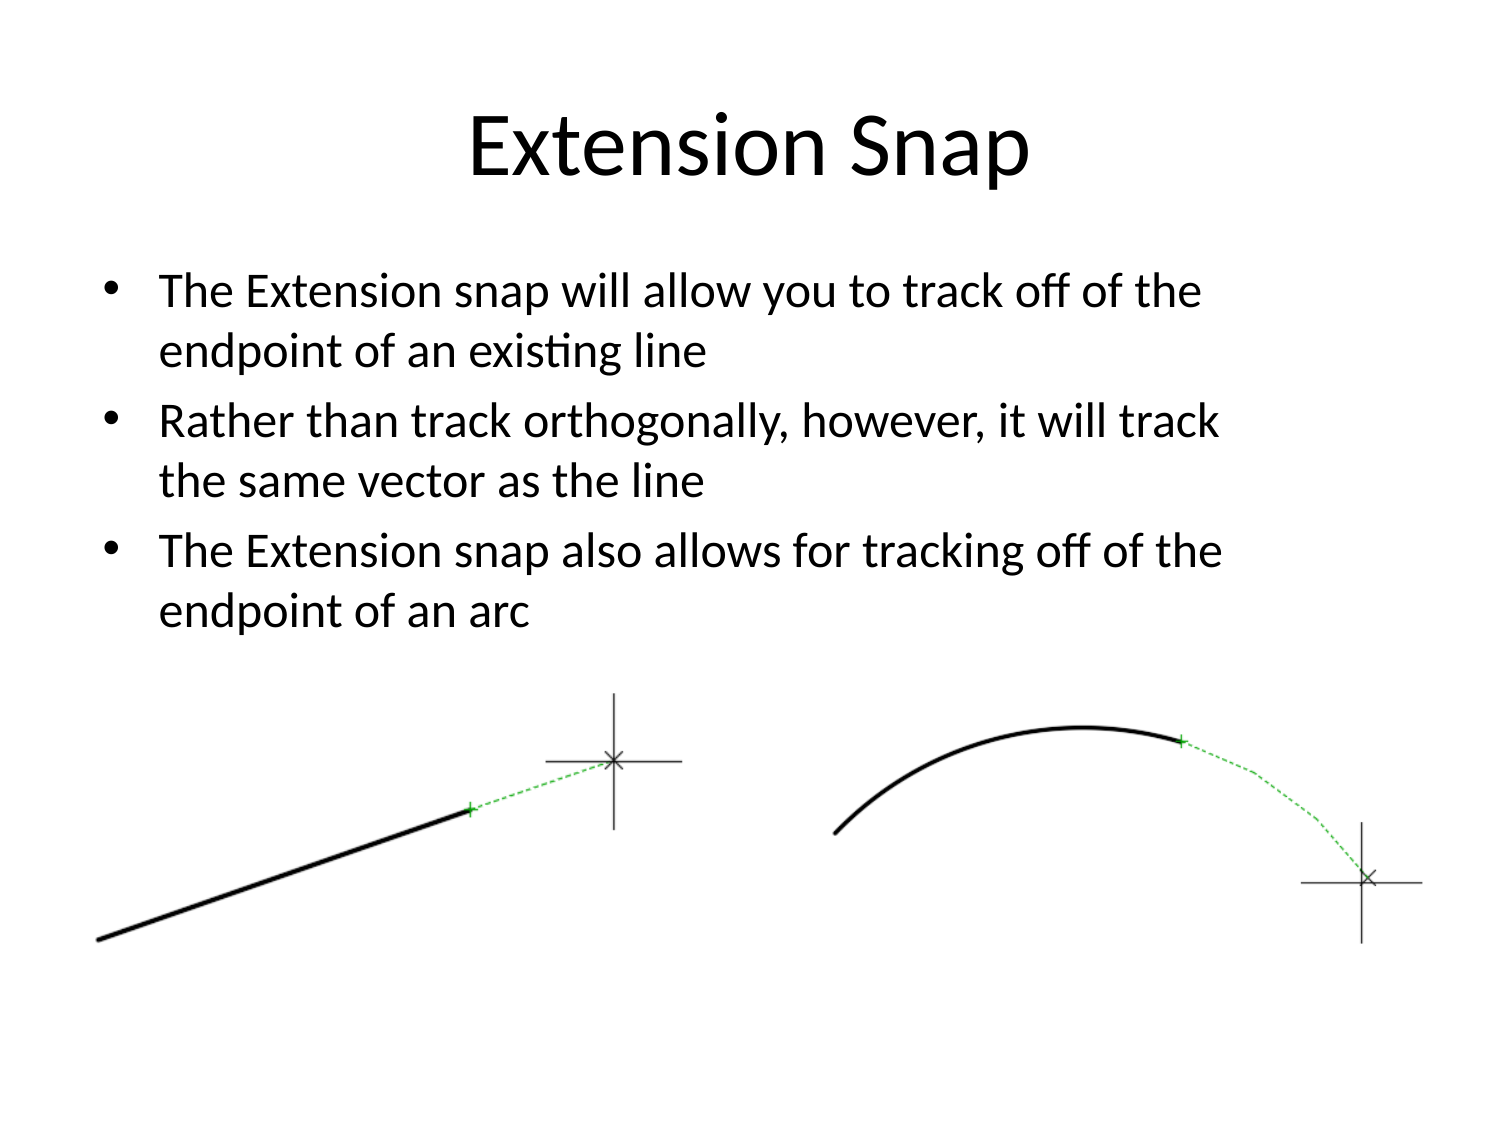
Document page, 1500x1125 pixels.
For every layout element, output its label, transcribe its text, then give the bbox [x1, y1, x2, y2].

list The Extension snap will allow you to track off of the endpoint of an existing line Rather than track orthogonally, however, it will track the same vector as the line The Extension snap also allows for tracking off of the endpoint of an arc [87, 249, 1313, 950]
picture [87, 684, 696, 953]
picture [819, 716, 1430, 955]
title Extension Snap [75, 45, 1425, 233]
